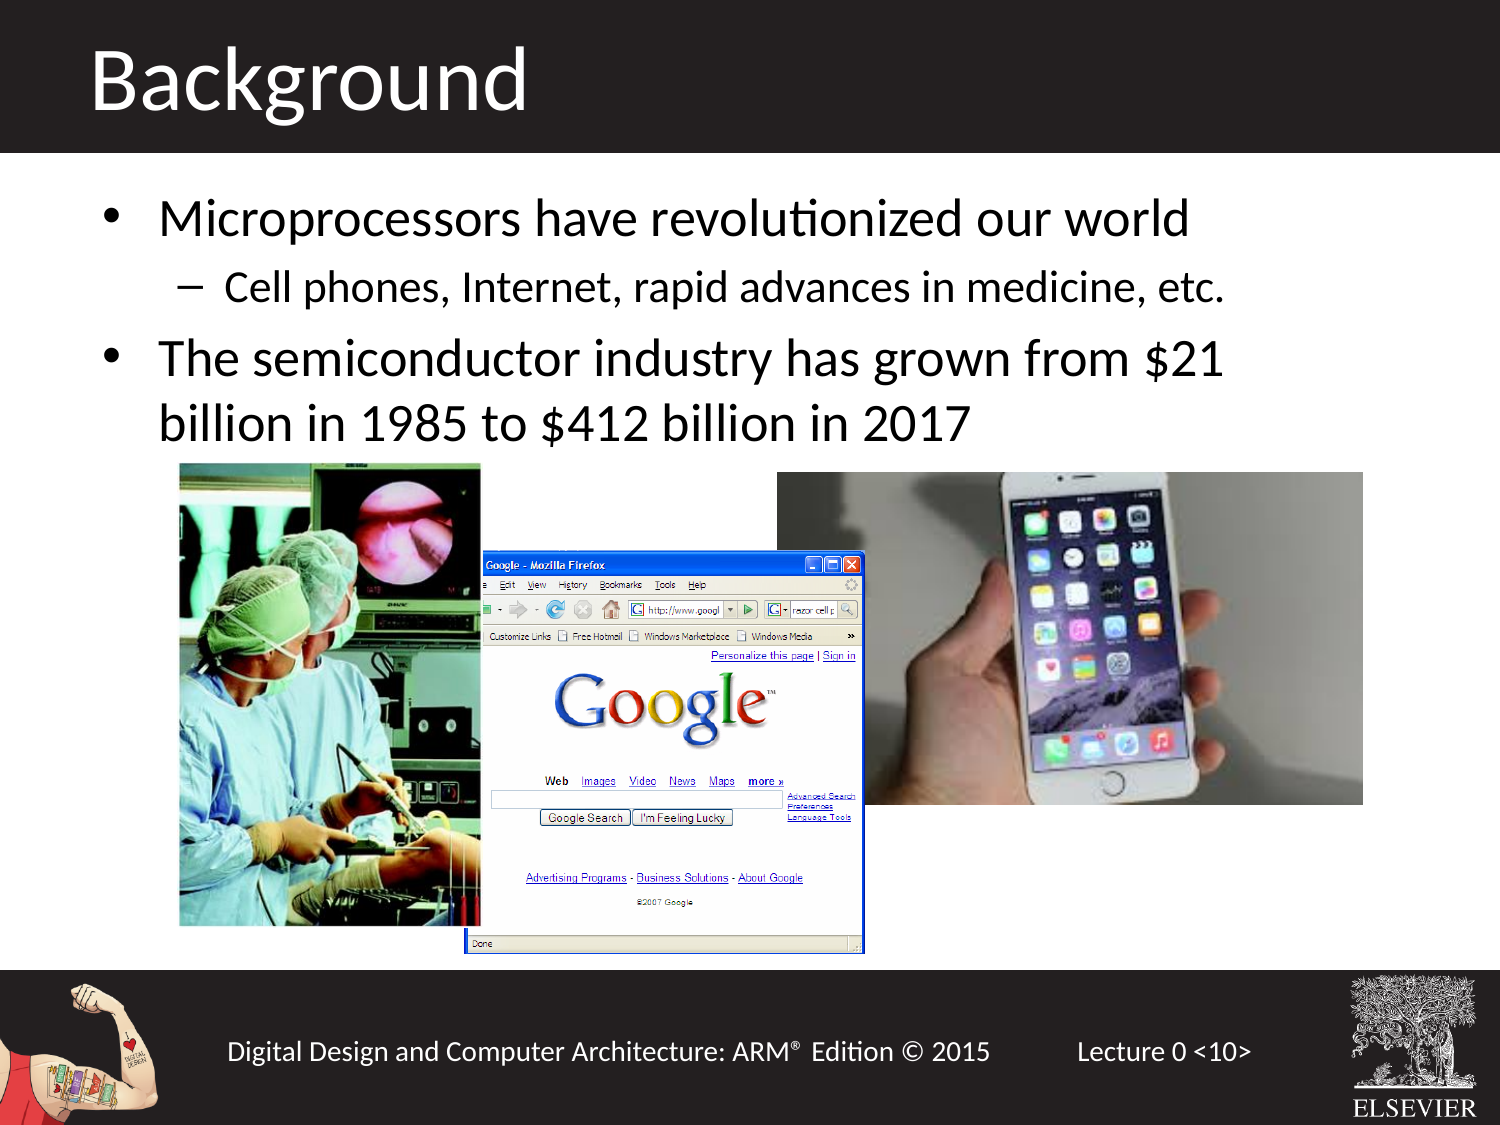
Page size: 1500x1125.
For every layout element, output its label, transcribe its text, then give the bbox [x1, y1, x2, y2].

picture [176, 462, 1363, 954]
list Microprocessors have revolutionized our world Cell phones, Internet, rapid advances in medicine, etc. The semiconductor industry has grown from $21 billion in 1985 to $412 billion in 2017 [87, 174, 1363, 988]
picture [1350, 974, 1477, 1117]
text_box Background [75, 11, 1375, 136]
picture [0, 979, 163, 1125]
